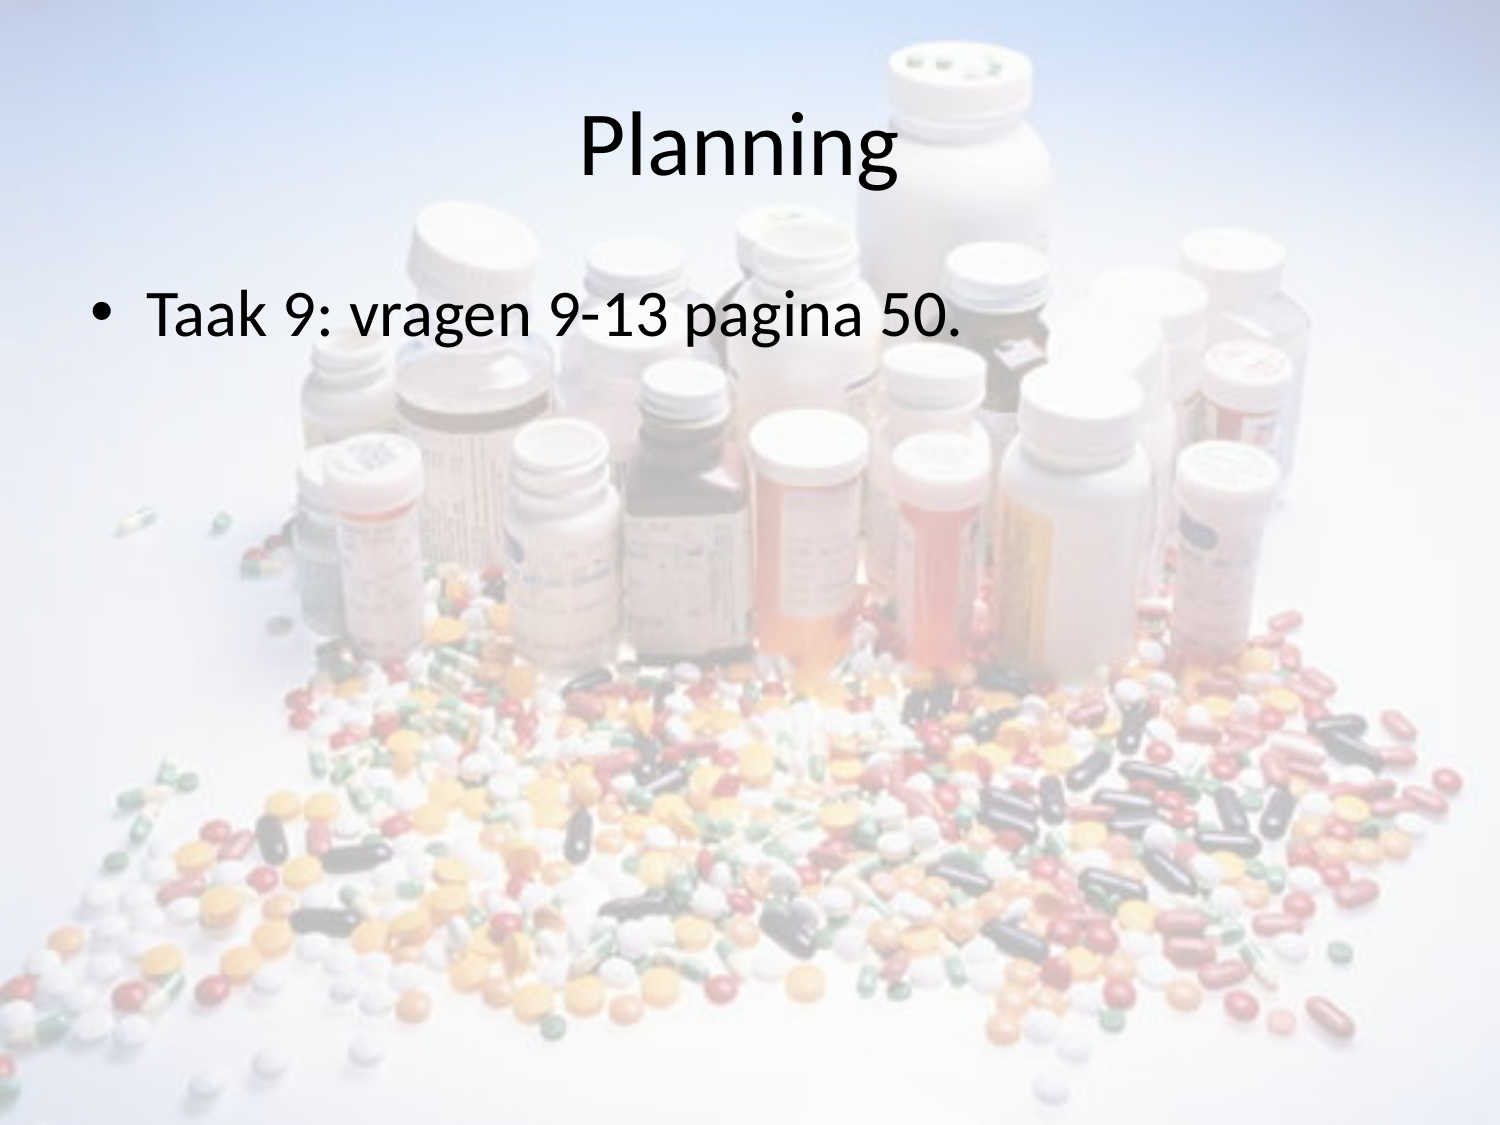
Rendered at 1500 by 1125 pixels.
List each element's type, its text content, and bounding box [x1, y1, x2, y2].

title Planning [75, 45, 1425, 233]
list Taak 9: vragen 9-13 pagina 50. [75, 262, 1425, 1005]
